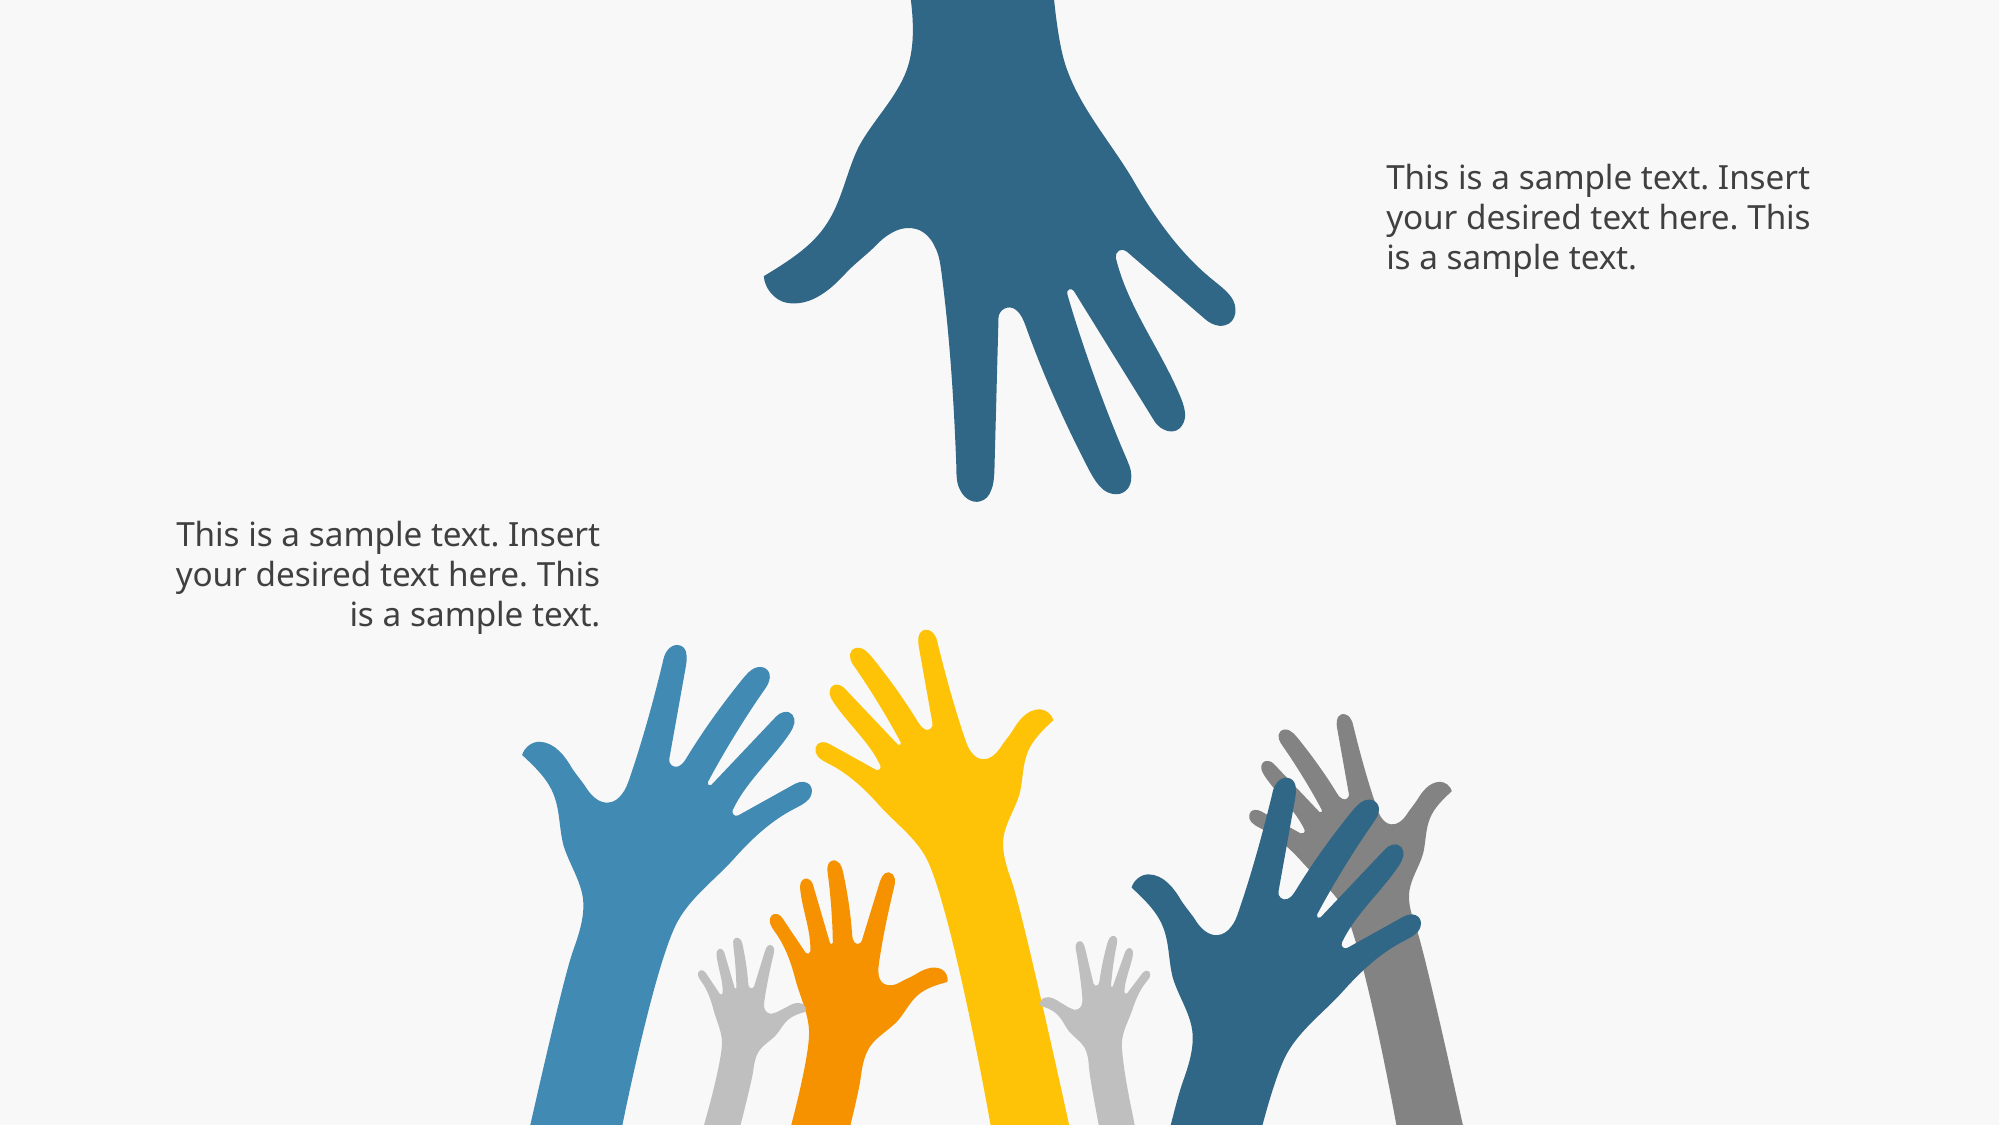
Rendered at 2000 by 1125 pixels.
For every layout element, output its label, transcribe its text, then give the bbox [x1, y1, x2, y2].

text_box This is a sample text. Insert your desired text here. This is a sample text. [1386, 148, 1833, 284]
text_box [763, 0, 1236, 502]
text_box This is a sample text. Insert your desired text here. This is a sample text. [167, 506, 601, 641]
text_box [496, 640, 1503, 1125]
